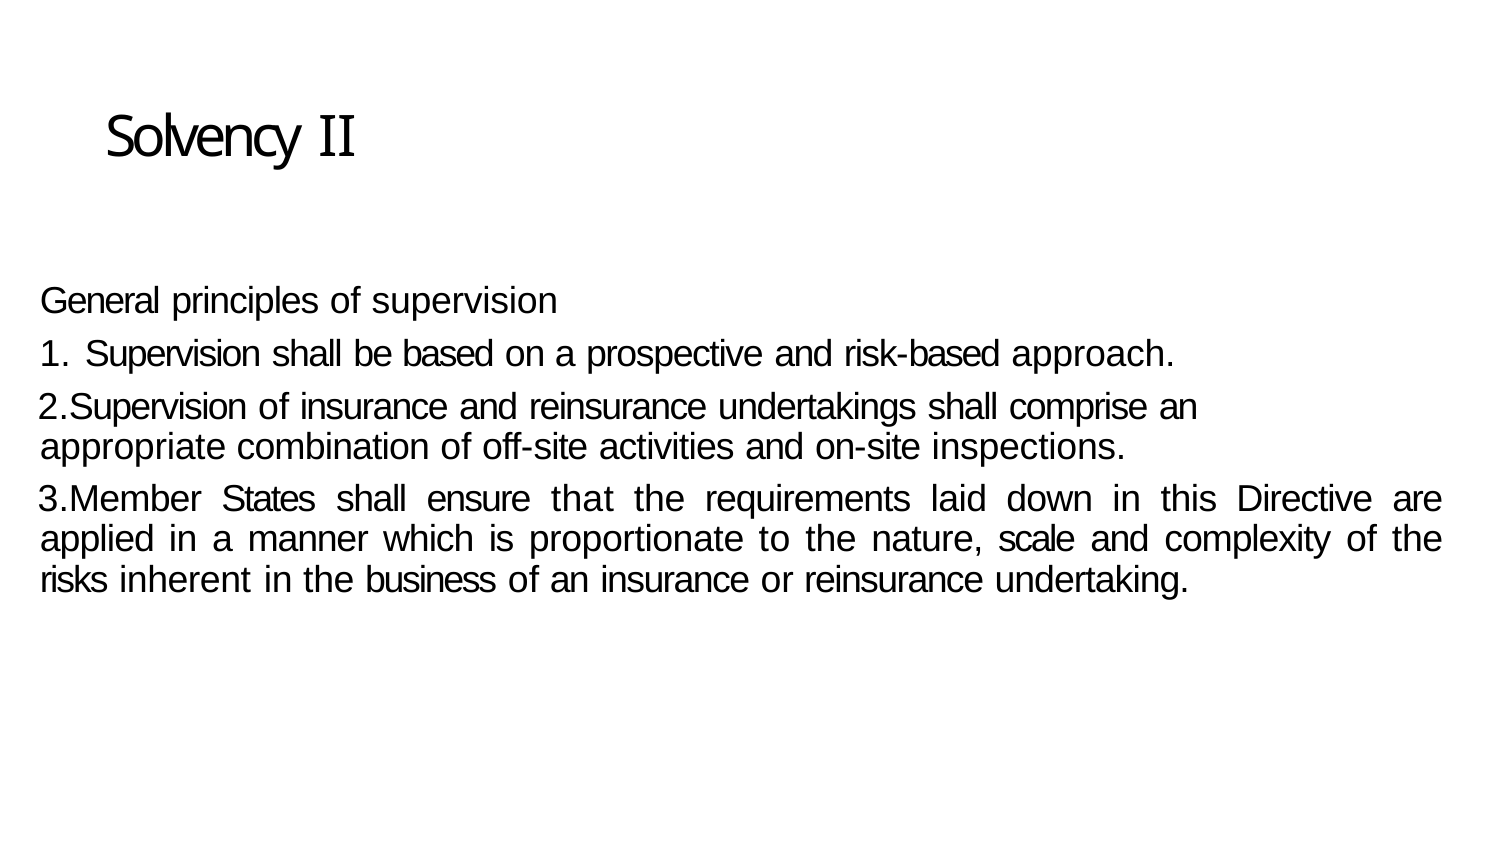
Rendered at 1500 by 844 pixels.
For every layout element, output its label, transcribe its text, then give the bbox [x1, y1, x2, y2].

title Solvency II [103, 49, 1397, 204]
text_box General principles of supervision Supervision shall be based on a prospective and risk-based approach. Supervision of insurance and reinsurance undertakings shall comprise an appropriate combination of off-site activities and on-site inspections. Member States shall ensure that the requirements laid down in this Directive are applied in a manner which is proportionate to the nature, scale and complexity of the risks inherent in the business of an insurance or reinsurance undertaking. [37, 265, 1444, 601]
